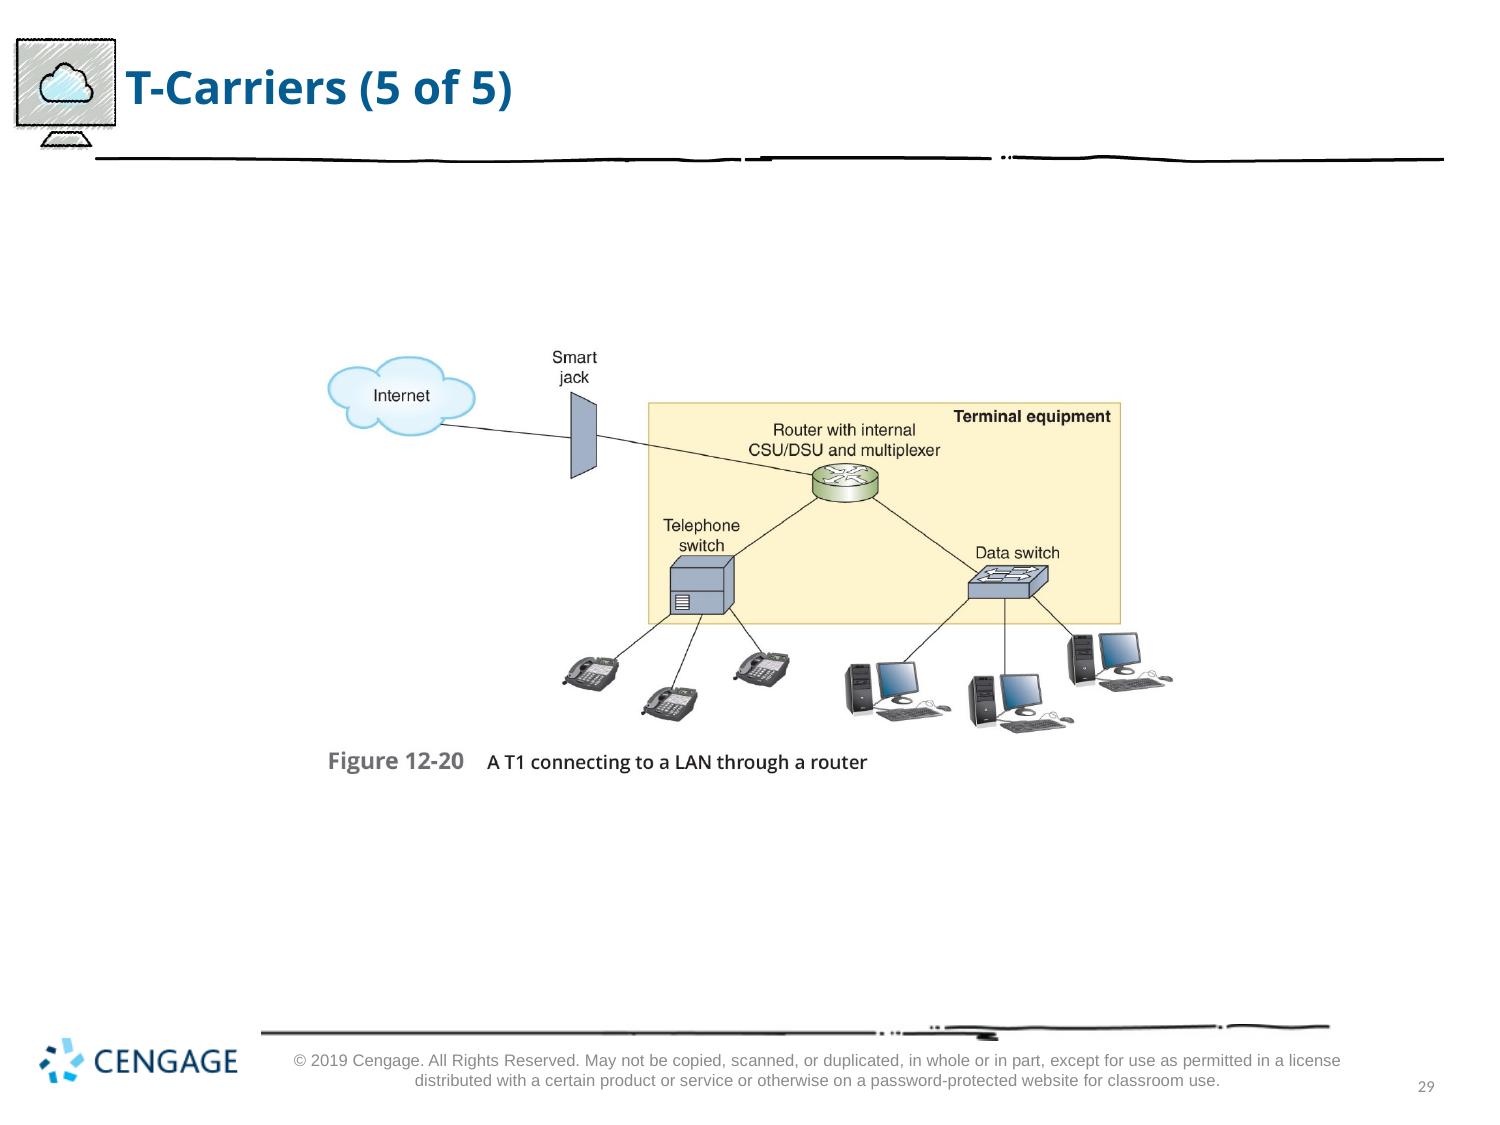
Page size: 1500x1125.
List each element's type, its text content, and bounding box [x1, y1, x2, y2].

picture [13, 36, 117, 151]
title T-Carriers (5 of 5) [125, 66, 1442, 116]
footer © 2019 Cengage. All Rights Reserved. May not be copied, scanned, or duplicated, in whole or in part, except for use as permitted in a license distributed with a certain product or service or otherwise on a password-protected website for classroom use. [262, 1050, 1375, 1091]
picture [261, 1024, 1331, 1041]
picture [325, 348, 1175, 777]
picture [19, 1024, 250, 1096]
picture [95, 155, 1444, 163]
